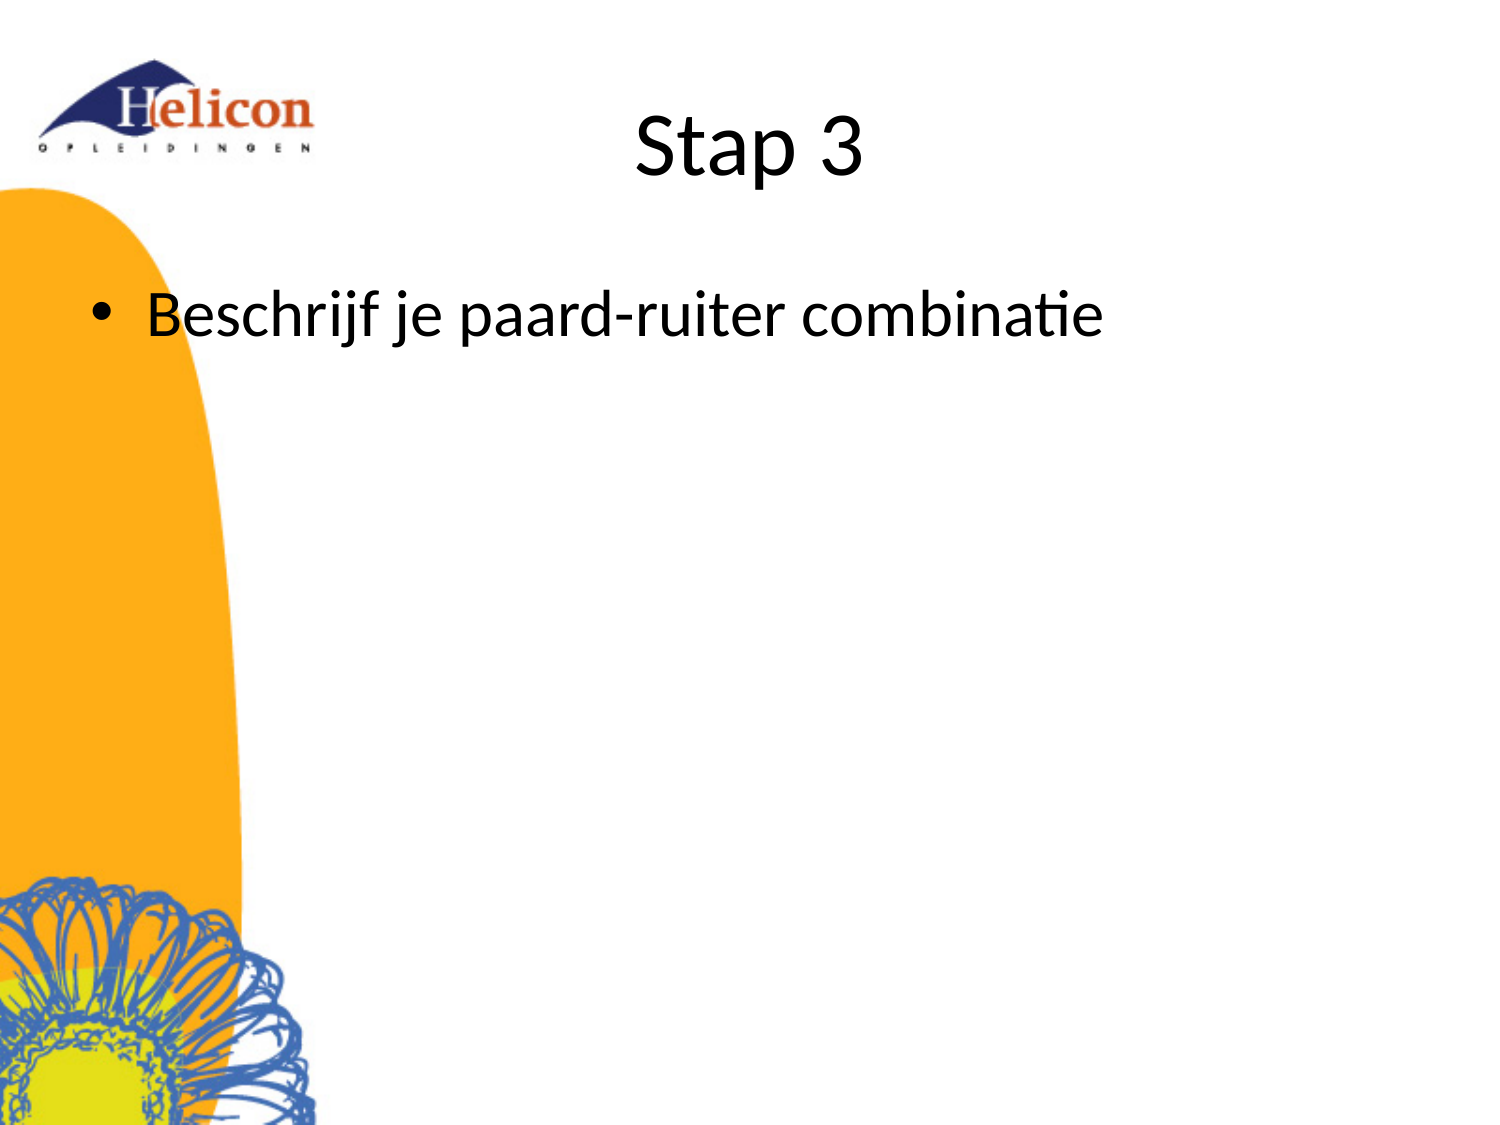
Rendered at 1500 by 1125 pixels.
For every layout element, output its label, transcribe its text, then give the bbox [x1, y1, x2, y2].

list Beschrijf je paard-ruiter combinatie [75, 262, 1425, 1005]
title Stap 3 [75, 45, 1425, 233]
picture [0, 0, 1500, 1125]
